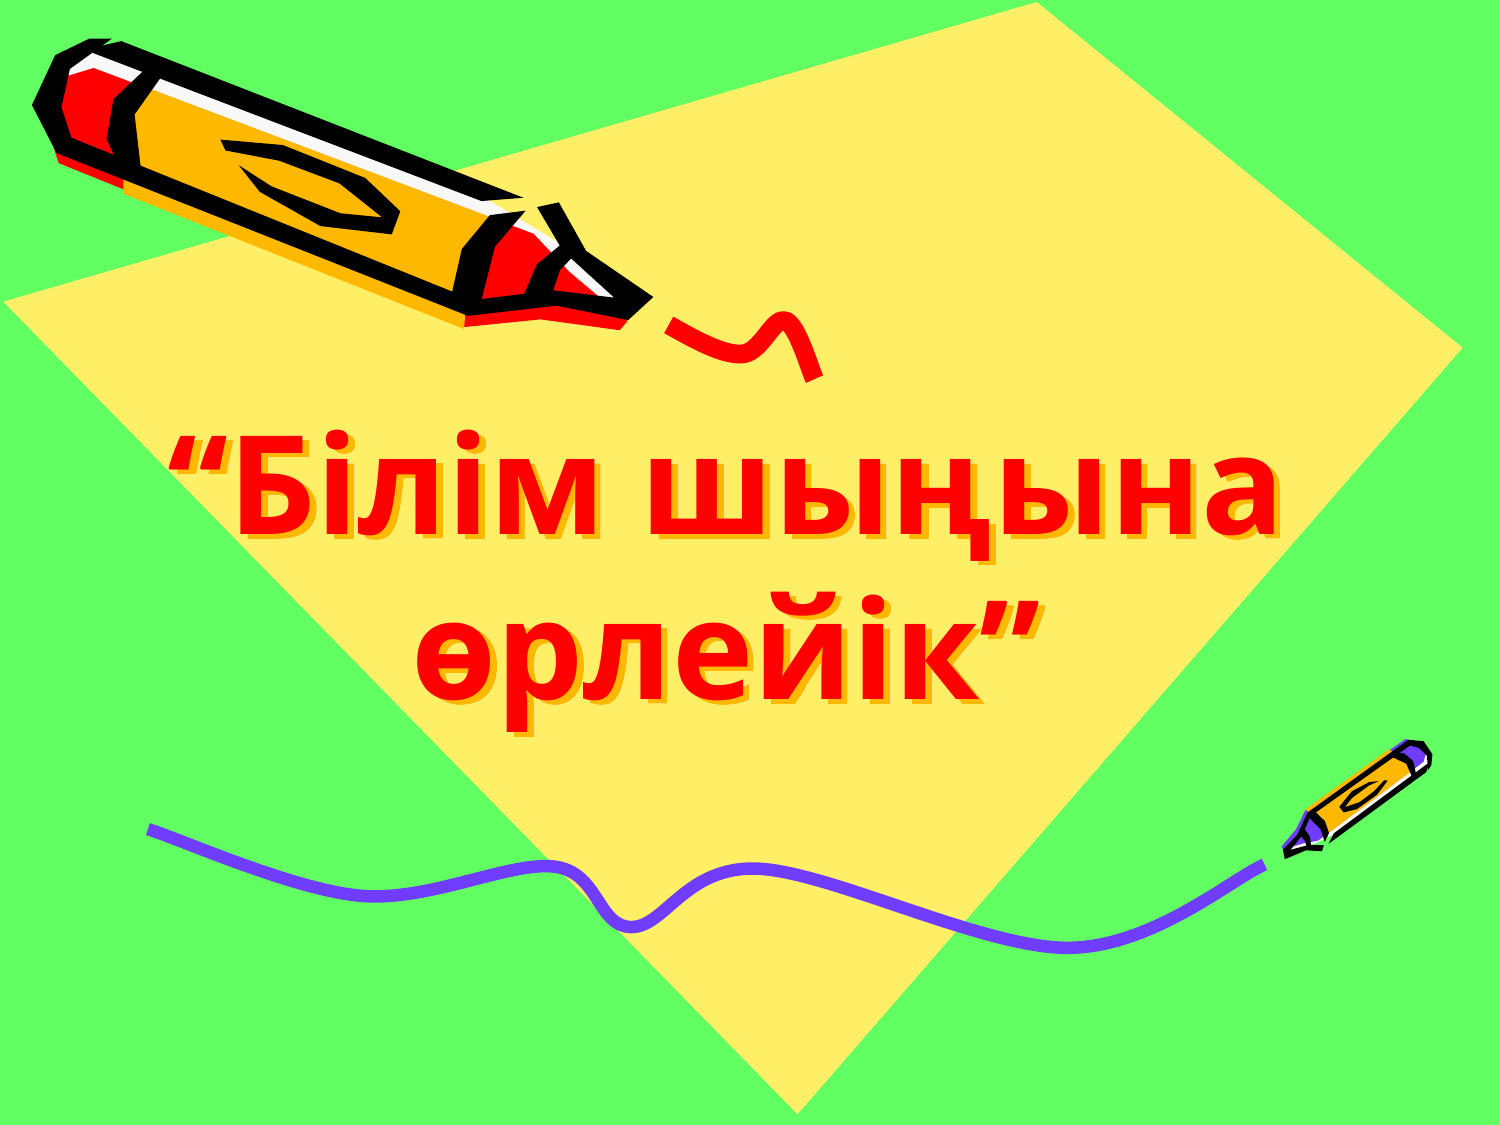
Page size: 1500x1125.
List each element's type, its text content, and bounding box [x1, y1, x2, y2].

title “Білім шыңына өрлейік” [64, 361, 1388, 735]
